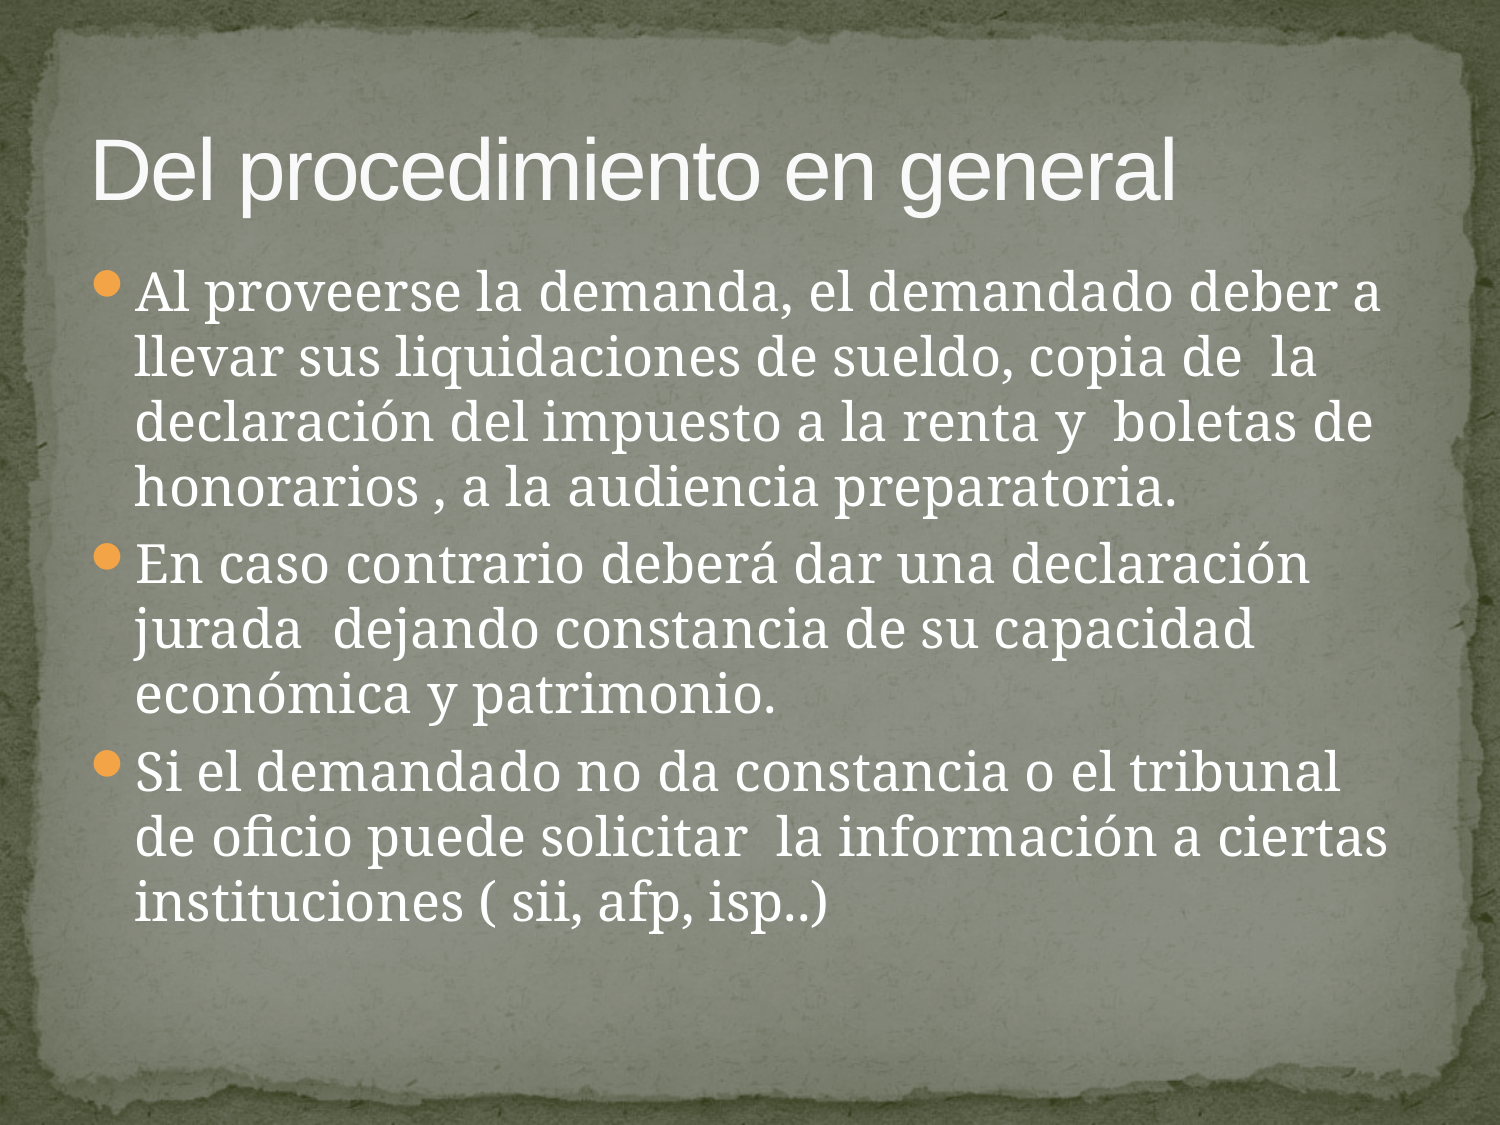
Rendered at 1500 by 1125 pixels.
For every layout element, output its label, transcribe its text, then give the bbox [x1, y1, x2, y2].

list Al proveerse la demanda, el demandado deber a llevar sus liquidaciones de sueldo, copia de la declaración del impuesto a la renta y boletas de honorarios , a la audiencia preparatoria. En caso contrario deberá dar una declaración jurada dejando constancia de su capacidad económica y patrimonio. Si el demandado no da constancia o el tribunal de oficio puede solicitar la información a ciertas instituciones ( sii, afp, isp..) [75, 249, 1425, 1000]
title Del procedimiento en general [74, 24, 1425, 225]
